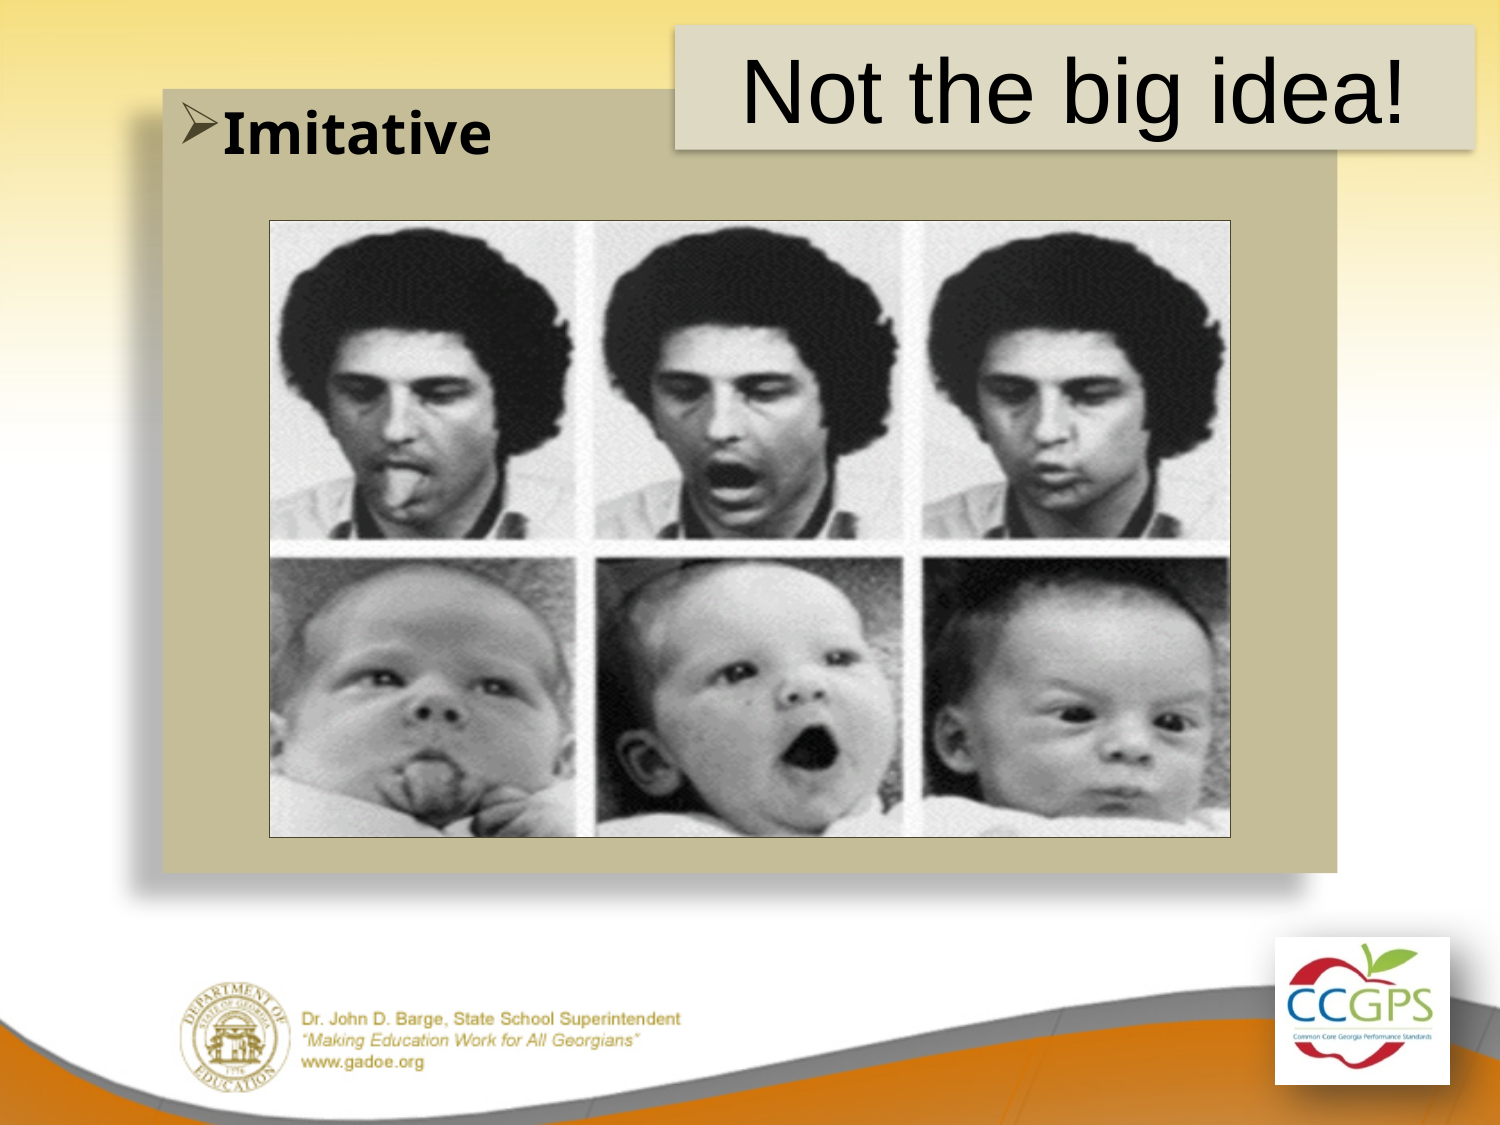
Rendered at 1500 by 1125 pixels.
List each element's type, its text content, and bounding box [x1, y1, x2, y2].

text_box Not the big idea! [675, 24, 1475, 150]
picture [0, 0, 1500, 1125]
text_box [162, 88, 1338, 963]
